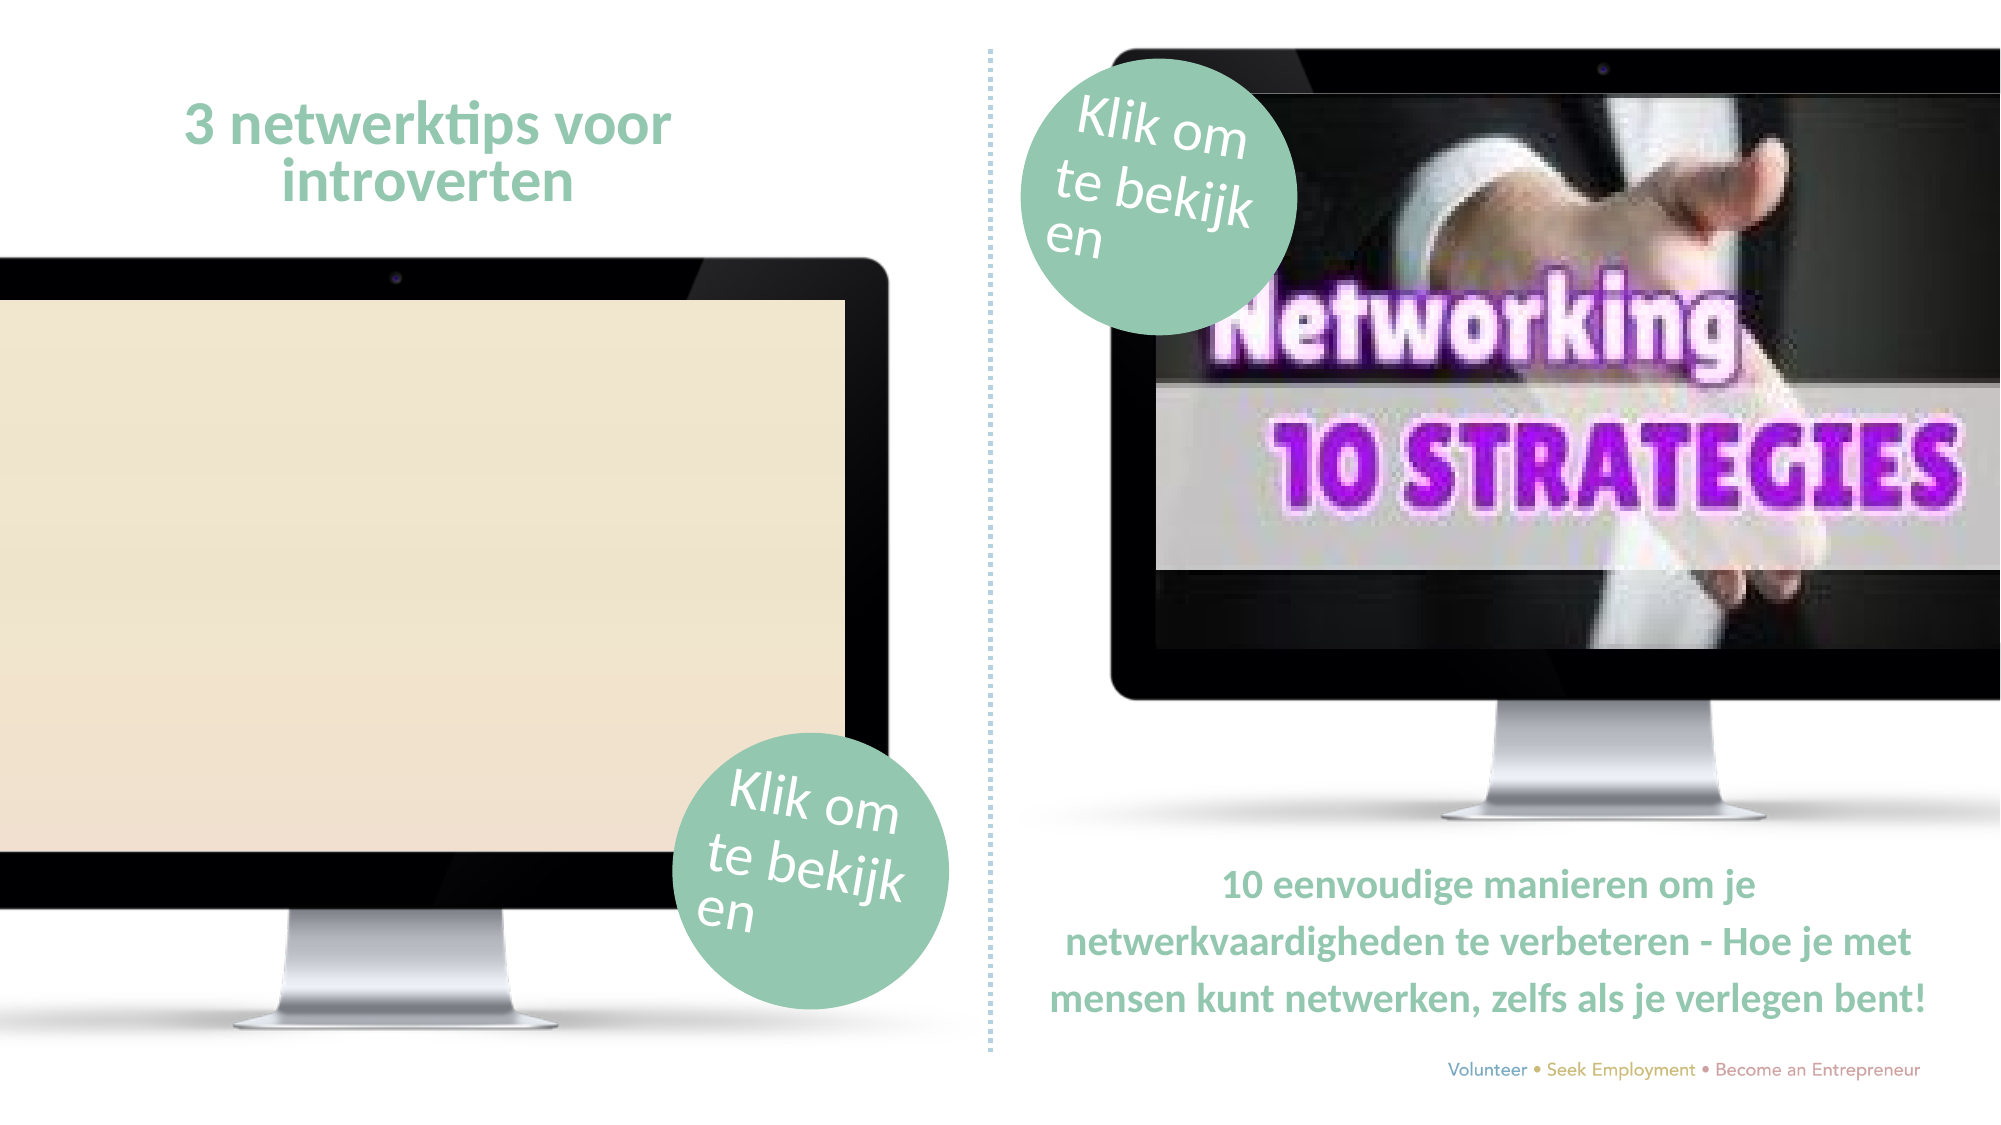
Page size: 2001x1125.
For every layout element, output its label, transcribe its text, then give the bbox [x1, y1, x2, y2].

text_box 3 netwerktips voor introverten [153, 92, 704, 222]
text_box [0, 299, 845, 852]
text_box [672, 732, 950, 1010]
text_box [973, 33, 2000, 243]
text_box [0, 243, 1027, 1102]
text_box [1027, 336, 2000, 893]
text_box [1156, 93, 2000, 650]
picture [1418, 1046, 1971, 1103]
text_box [1020, 58, 1298, 336]
text_box 10 eenvoudige manieren om je netwerkvaardigheden te verbeteren - Hoe je met mensen kunt netwerken, zelfs als je verlegen bent! [1031, 893, 1946, 1029]
